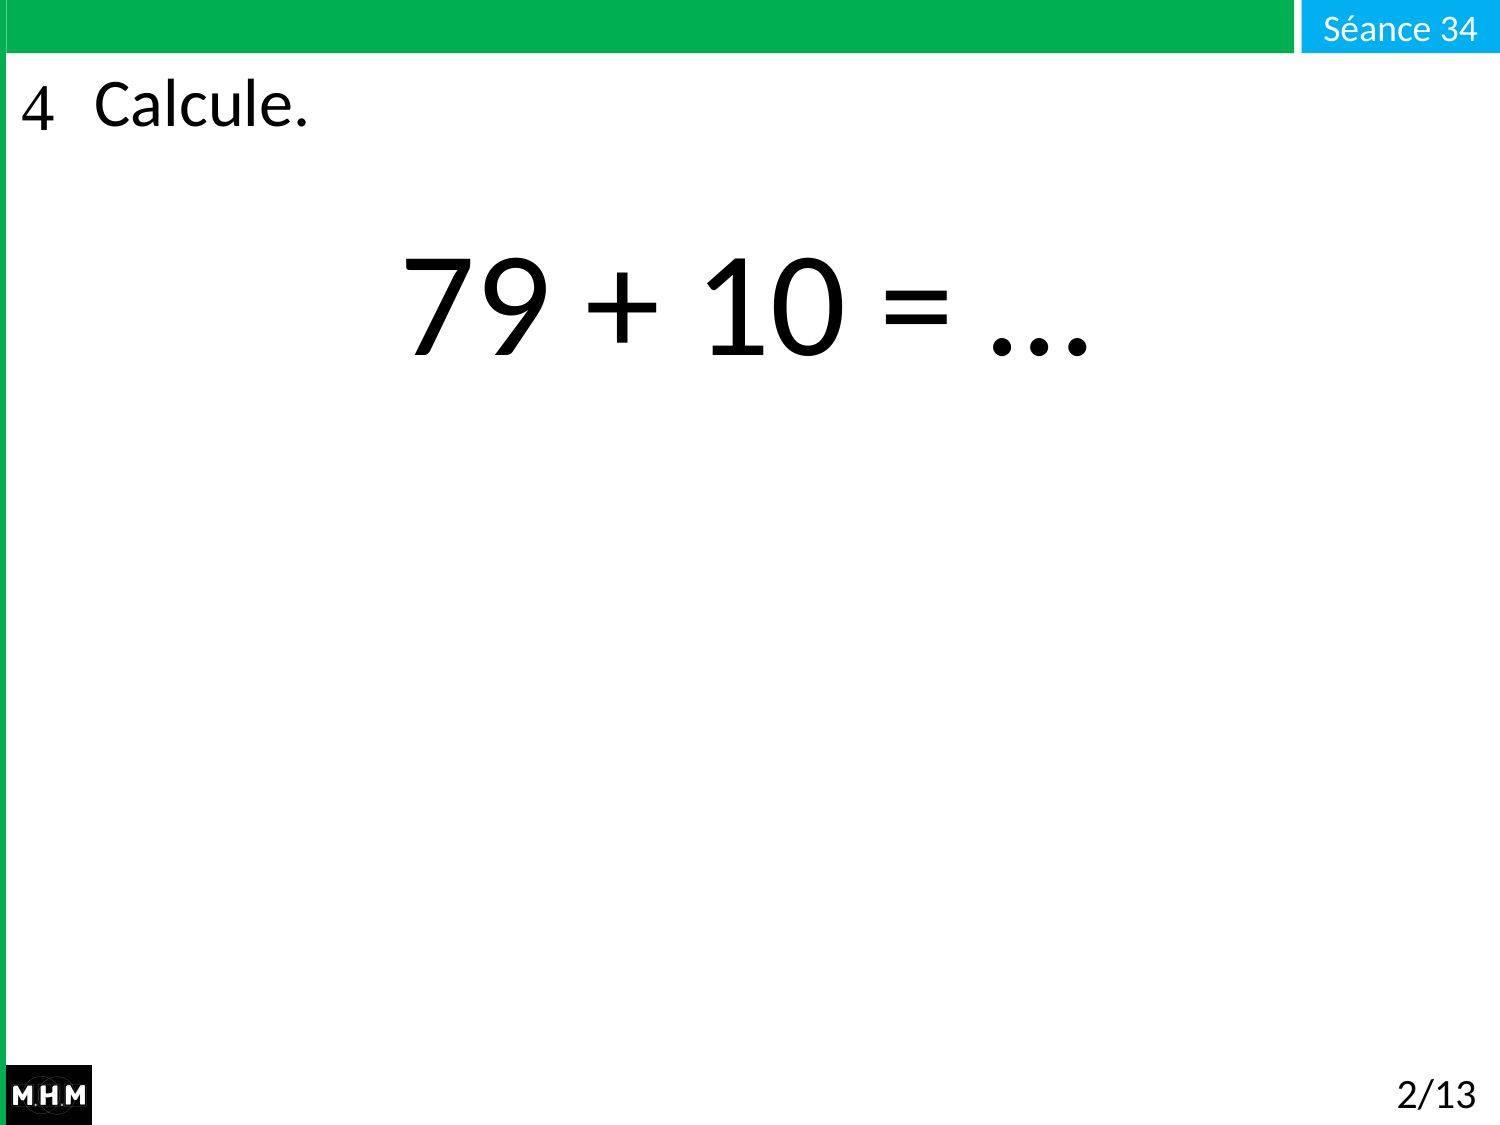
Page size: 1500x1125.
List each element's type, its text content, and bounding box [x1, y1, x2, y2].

title Calcule. [79, 60, 1374, 150]
text_box 79 + 10 = … [385, 197, 1254, 393]
picture [6, 1065, 92, 1125]
list 2/13 [1373, 1064, 1500, 1125]
